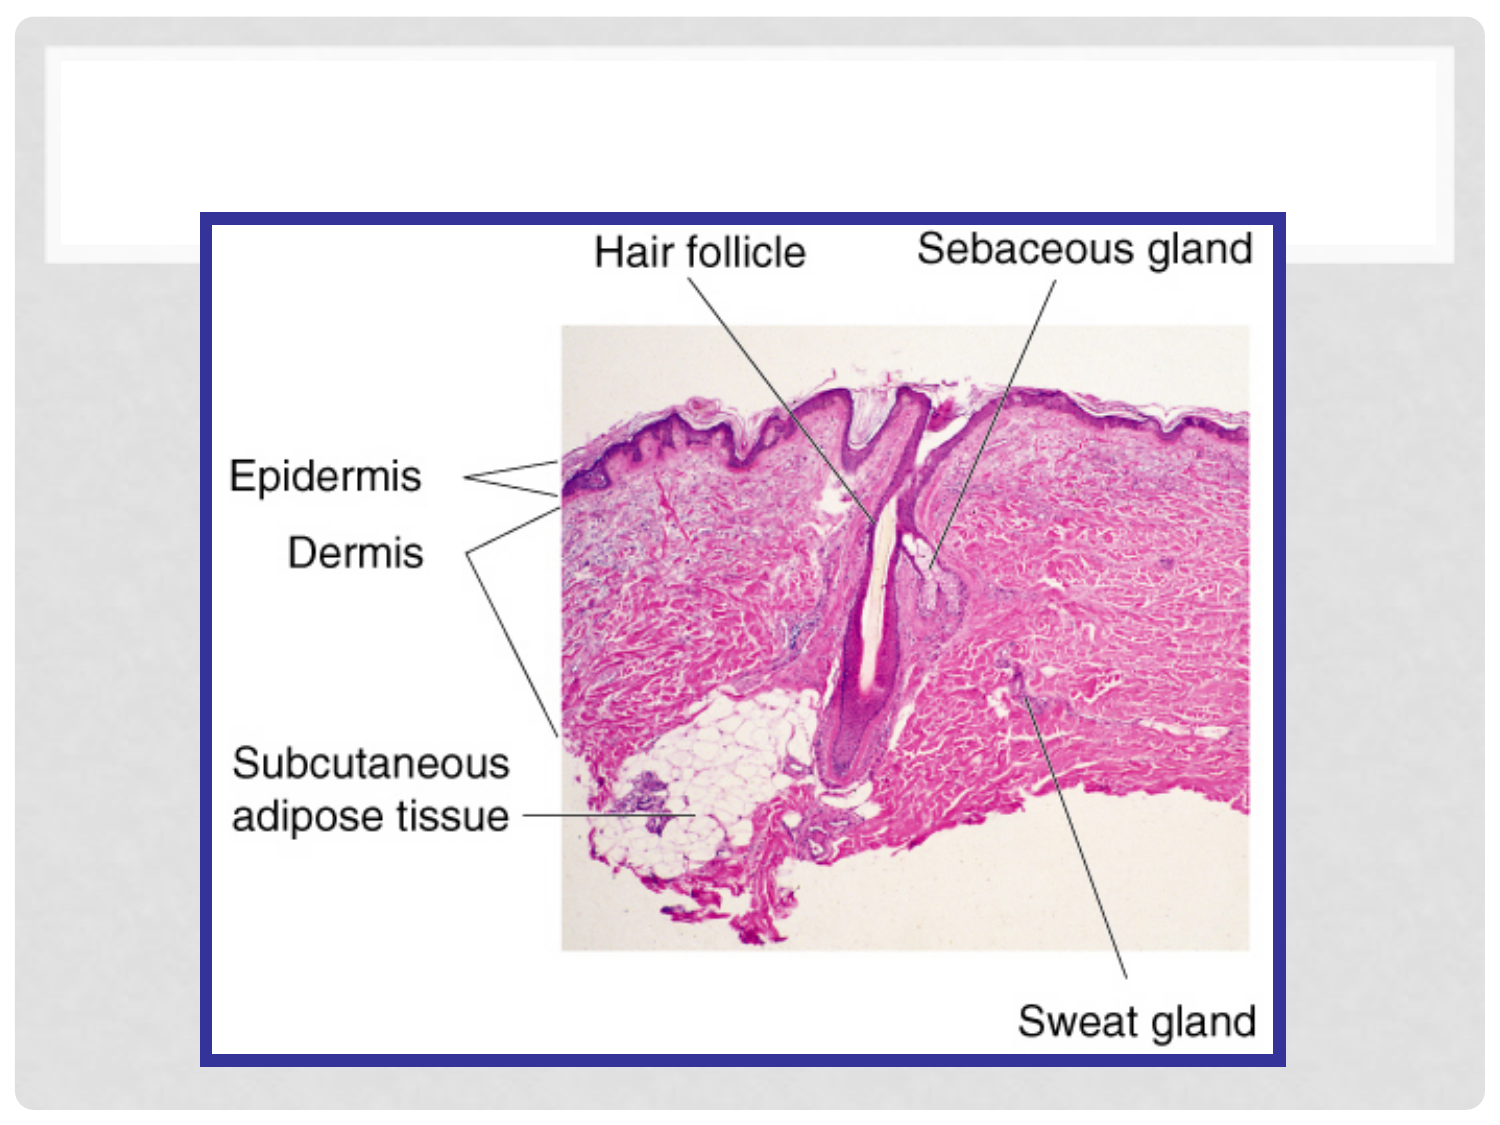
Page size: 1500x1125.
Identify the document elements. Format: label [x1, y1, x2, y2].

picture [212, 224, 1274, 1055]
